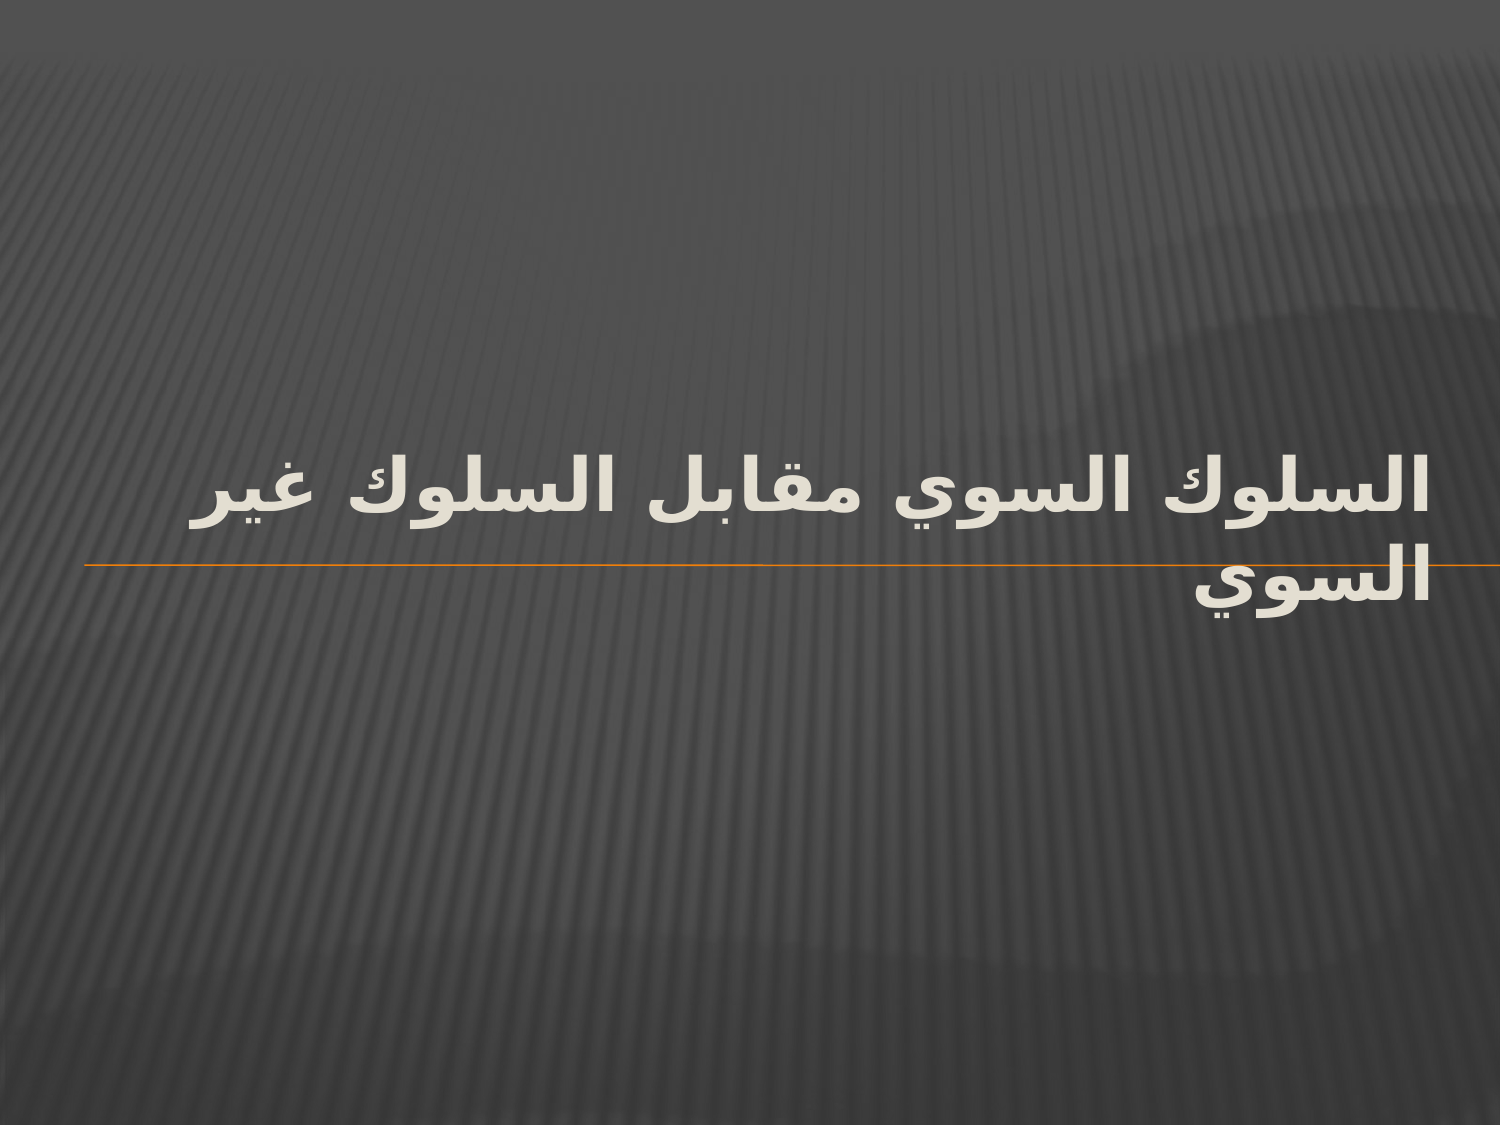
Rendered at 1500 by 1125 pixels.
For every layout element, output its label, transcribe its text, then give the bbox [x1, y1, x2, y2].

title السلوك السوي مقابل السلوك غير السوي [24, 430, 1450, 625]
